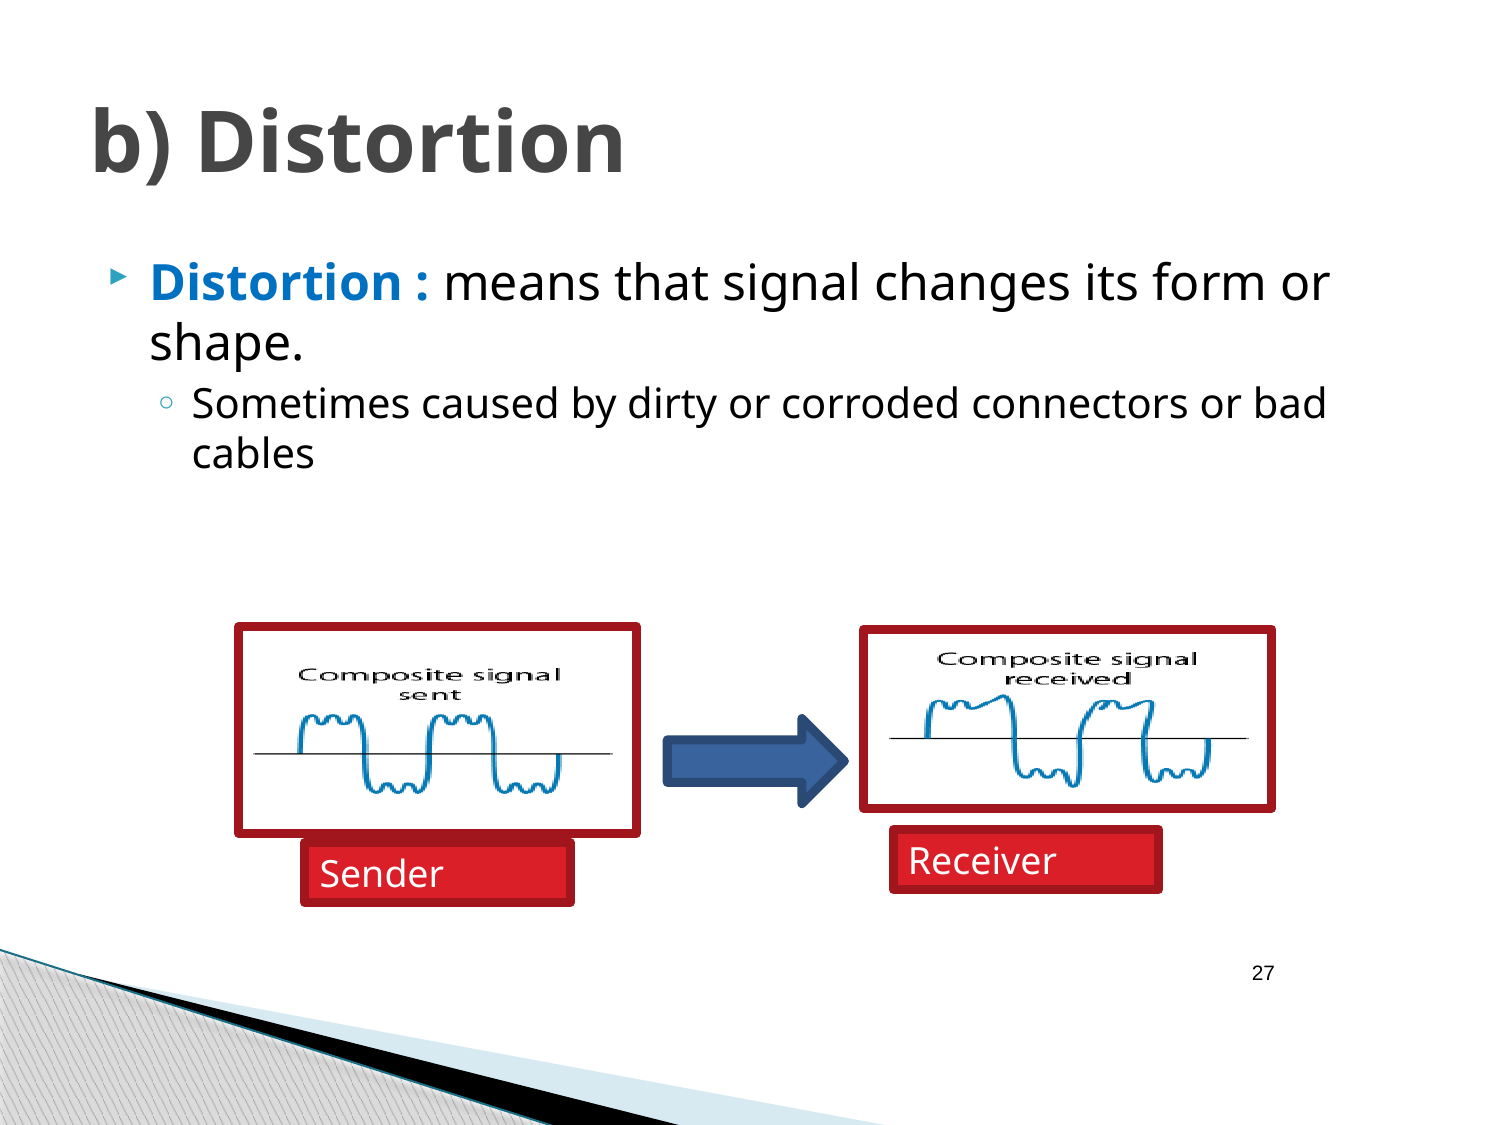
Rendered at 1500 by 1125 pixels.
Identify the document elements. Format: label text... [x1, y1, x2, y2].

text_box Receiver [889, 825, 1163, 894]
text_box Sender [300, 841, 575, 907]
slide_number 27 [1229, 932, 1290, 993]
title b) Distortion [75, 45, 1425, 233]
text_box [662, 714, 849, 809]
picture [867, 633, 1268, 804]
picture [242, 631, 633, 829]
list Distortion : means that signal changes its form or shape. Sometimes caused by dirty or corroded connectors or bad cables [75, 243, 1425, 986]
